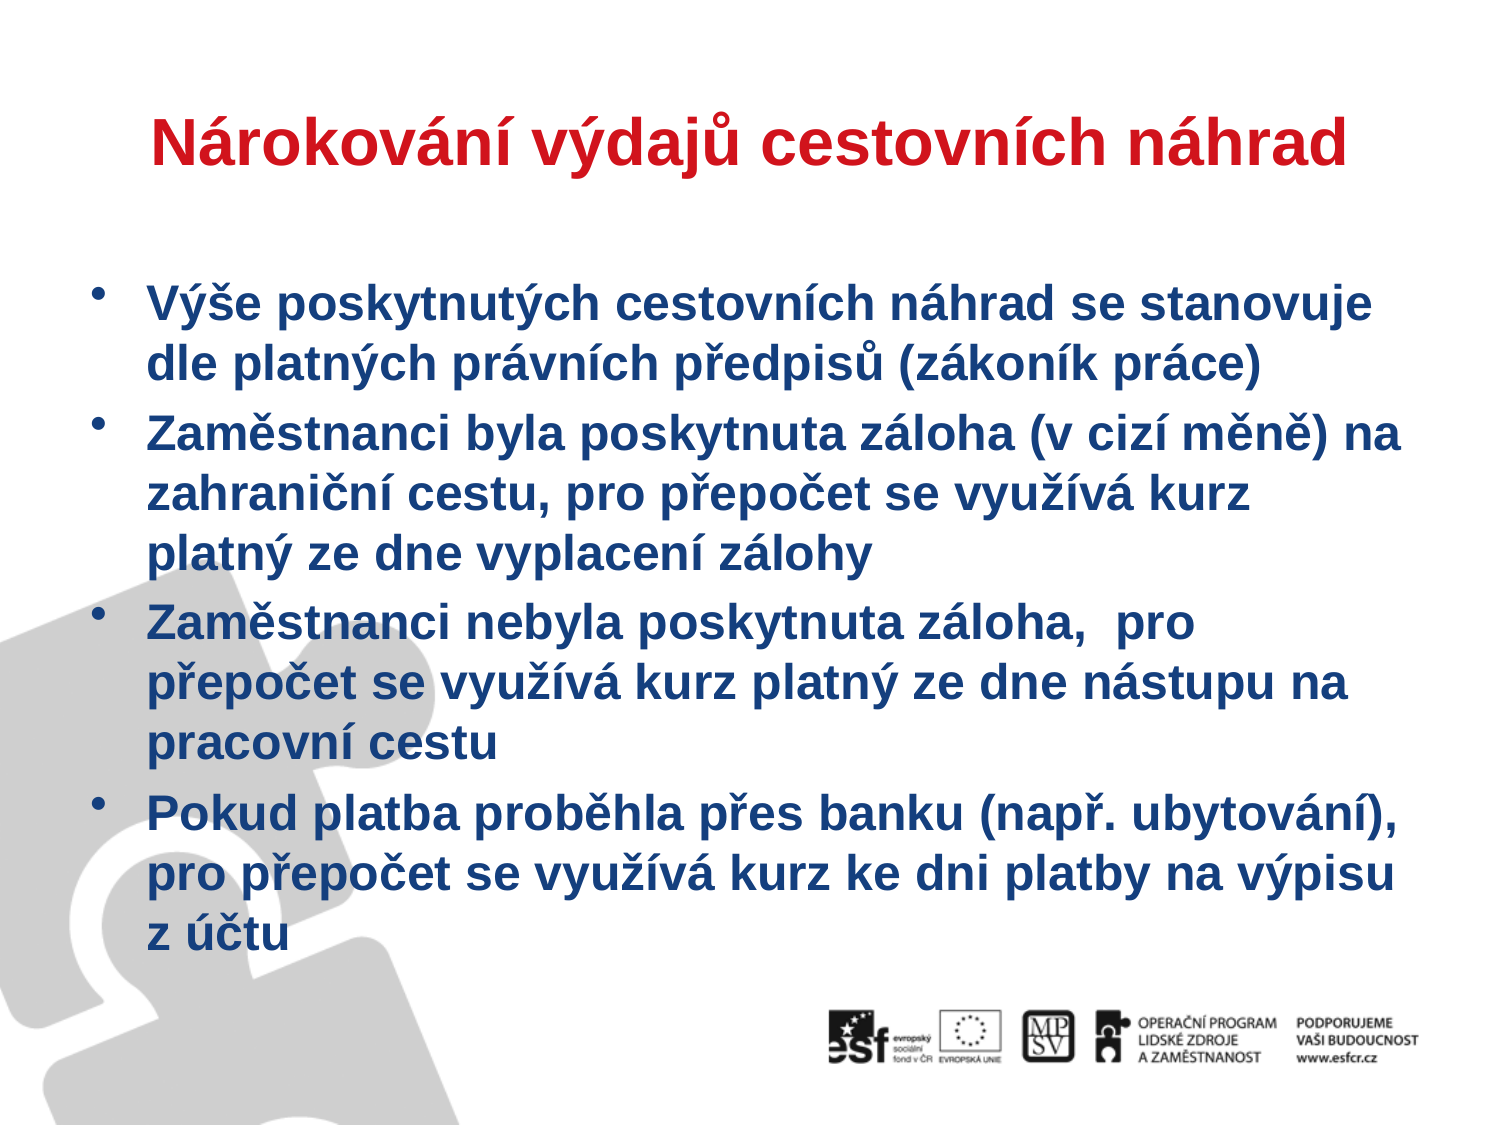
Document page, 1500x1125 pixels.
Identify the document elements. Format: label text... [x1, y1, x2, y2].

picture [0, 0, 1500, 1125]
title Nárokování výdajů cestovních náhrad [74, 44, 1426, 233]
list Výše poskytnutých cestovních náhrad se stanovuje dle platných právních předpisů (zákoník práce) Zaměstnanci byla poskytnuta záloha (v cizí měně) na zahraniční cestu, pro přepočet se využívá kurz platný ze dne vyplacení zálohy Zaměstnanci nebyla poskytnuta záloha, pro přepočet se využívá kurz platný ze dne nástupu na pracovní cestu Pokud platba proběhla přes banku (např. ubytování), pro přepočet se využívá kurz ke dni platby na výpisu z účtu [74, 262, 1426, 1006]
